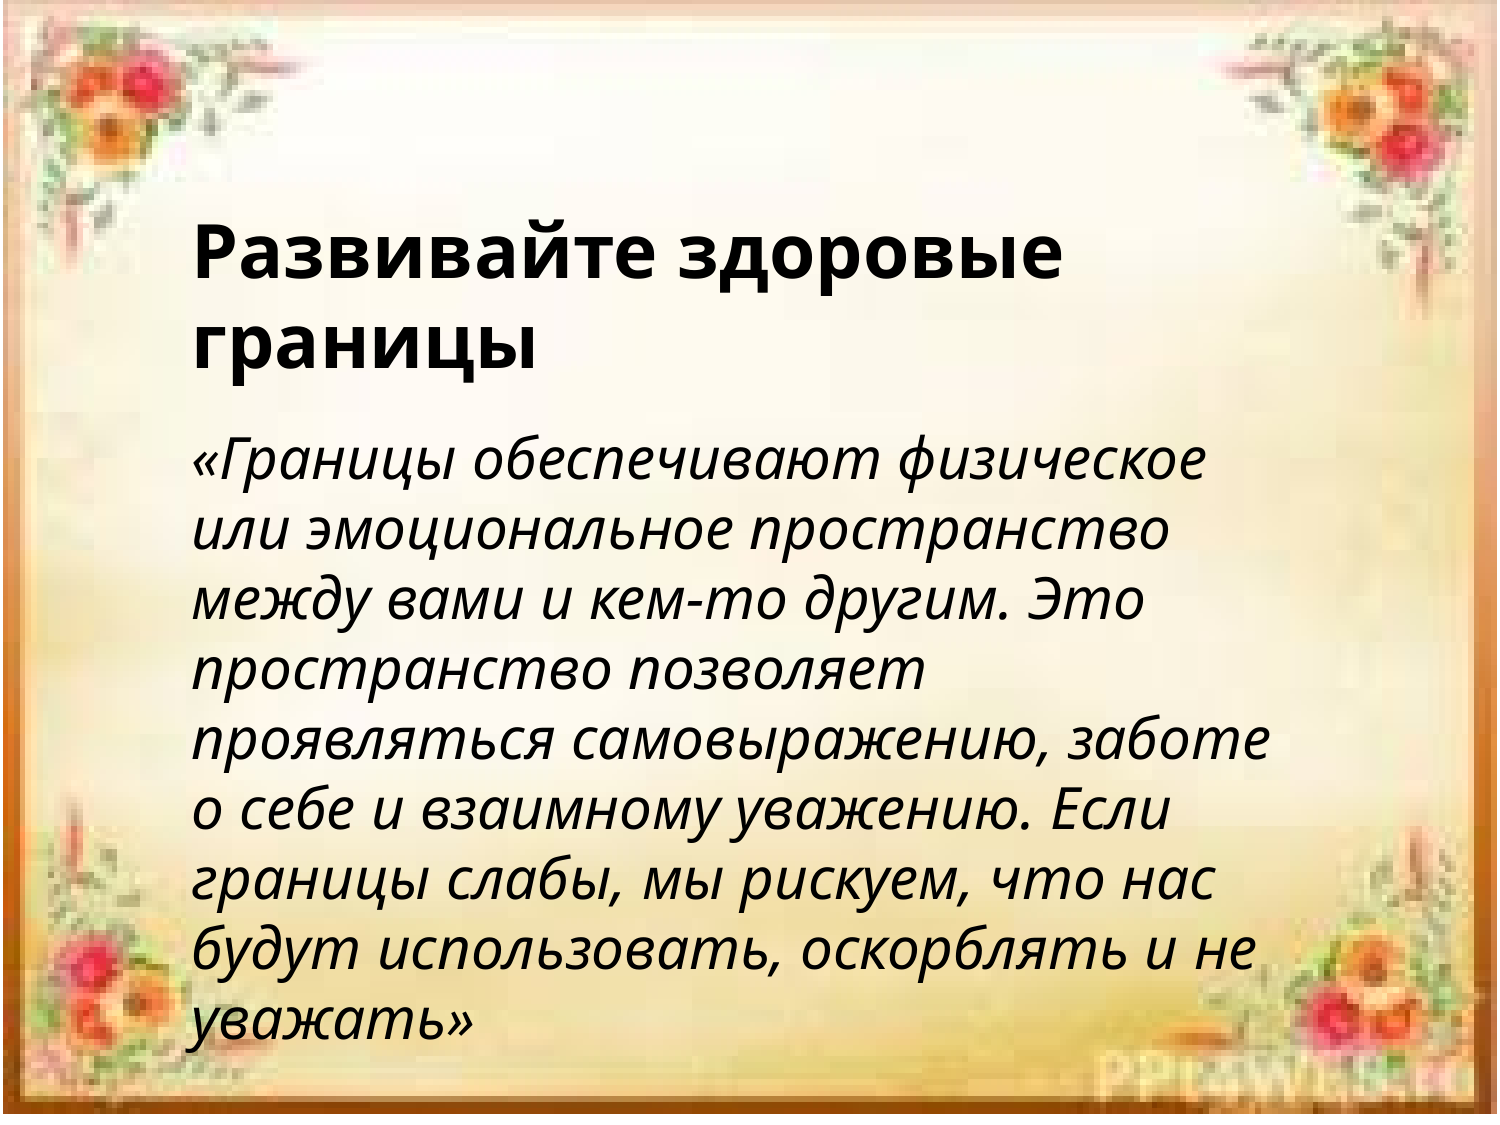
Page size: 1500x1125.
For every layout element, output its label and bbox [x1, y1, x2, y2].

list [3, 0, 1497, 1114]
